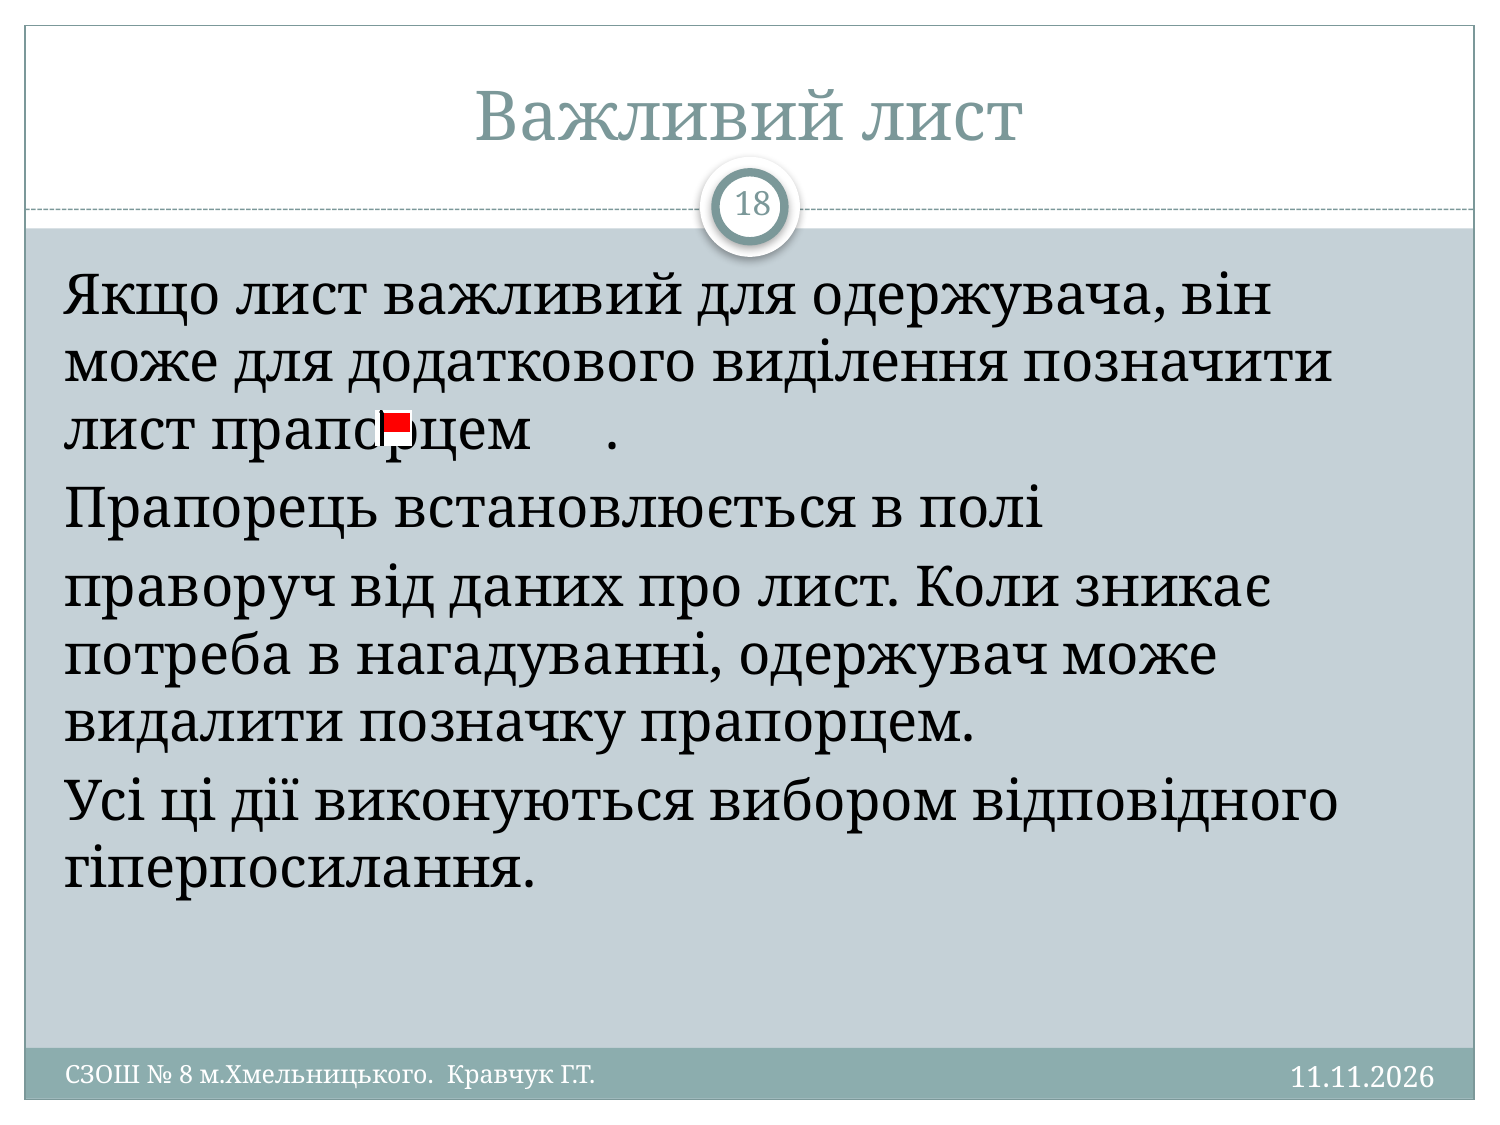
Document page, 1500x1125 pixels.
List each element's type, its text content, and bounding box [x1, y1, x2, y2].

title Важливий лист [49, 37, 1450, 162]
slide_number 18 [715, 168, 791, 241]
list Якщо лист важливий для одержувача, він може для додаткового виділення позначити лист прапорцем . Прапорець встановлюється в полі праворуч від даних про лист. Коли зникає потреба в нагадуванні, одержувач може видалити позначку прапорцем. Усі ці дії виконуються вибором відповідного гіперпосилання. [49, 250, 1445, 1001]
picture [374, 409, 412, 446]
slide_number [950, 1050, 1450, 1111]
footer СЗОШ № 8 м.Хмельницького. Кравчук Г.Т. [50, 1051, 638, 1112]
